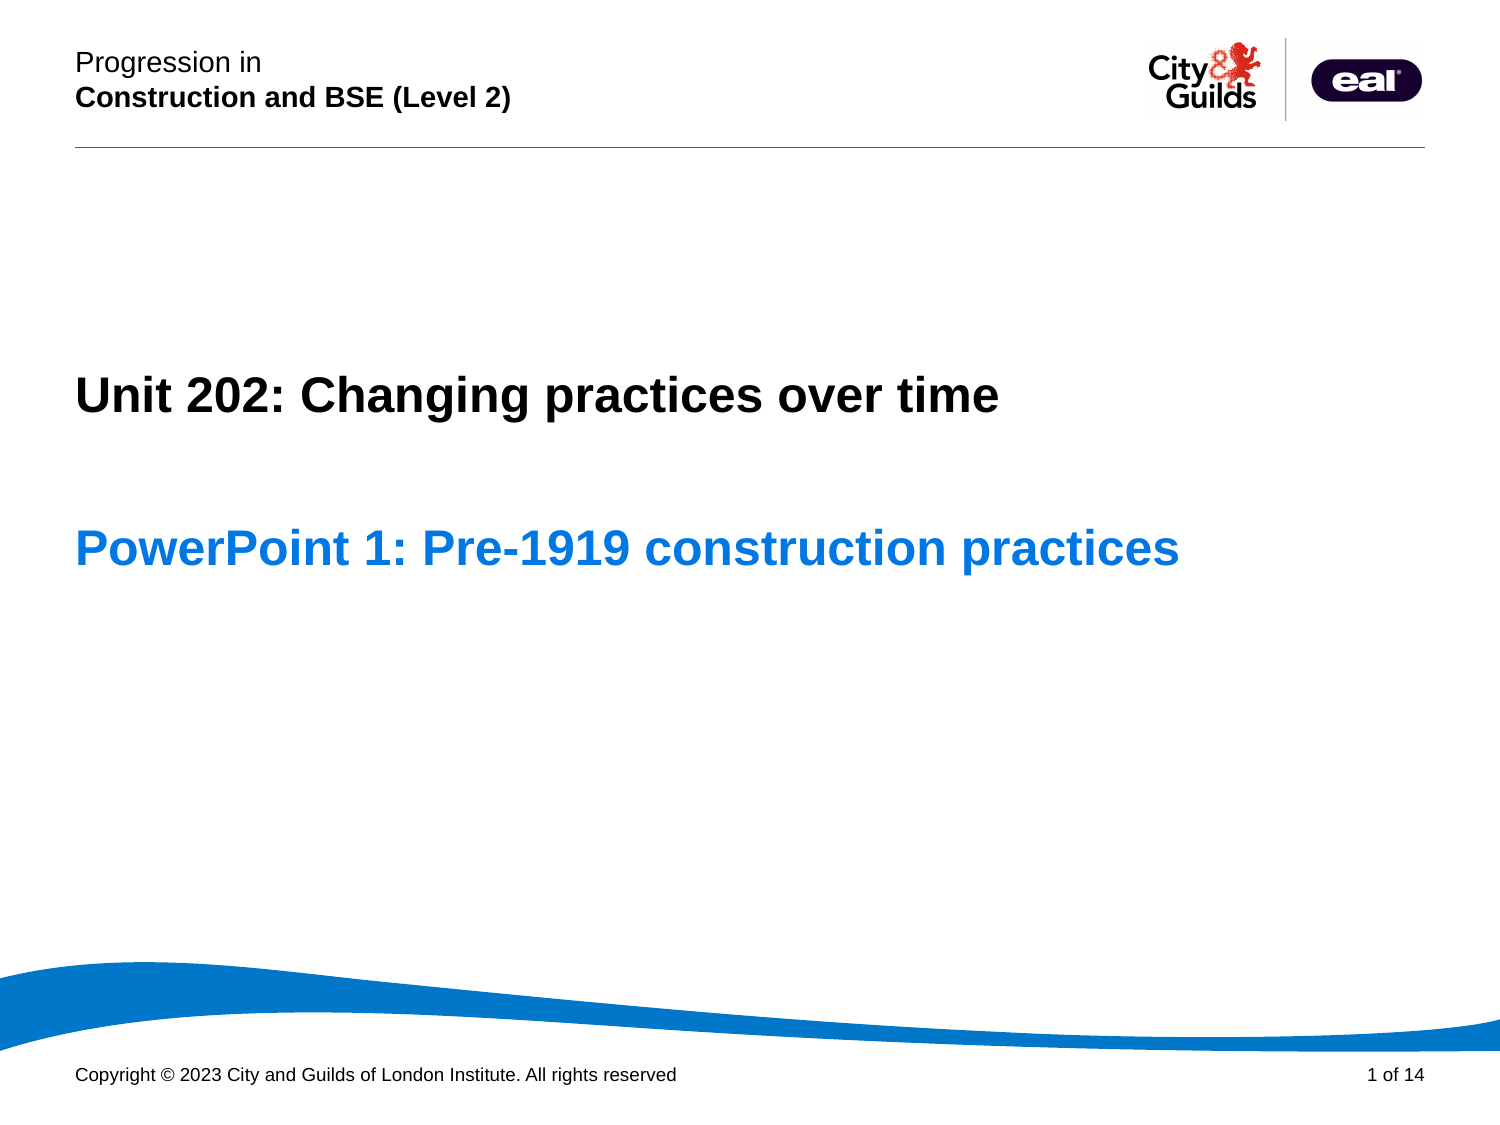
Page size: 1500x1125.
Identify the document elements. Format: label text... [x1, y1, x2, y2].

list PowerPoint presentation [74, 224, 1426, 1006]
title PowerPoint 1: Pre-1919 construction practices [74, 514, 1413, 928]
picture [1149, 38, 1422, 121]
text_box Unit 202: Changing practices over time [75, 362, 1388, 484]
